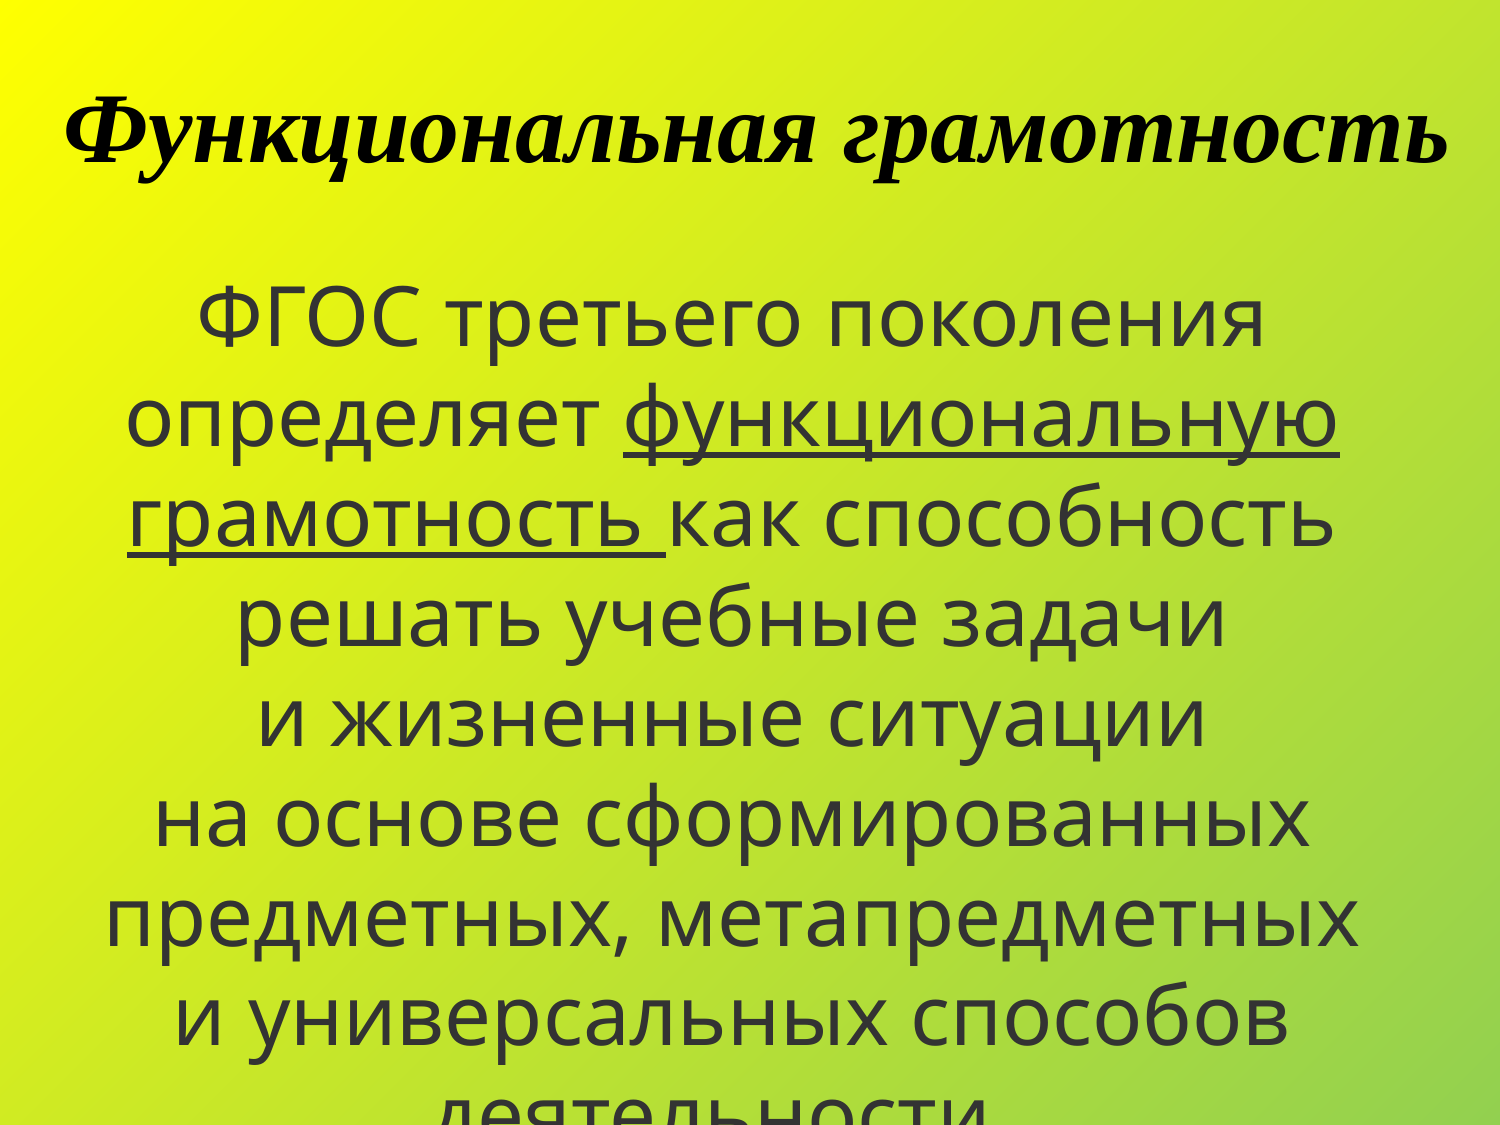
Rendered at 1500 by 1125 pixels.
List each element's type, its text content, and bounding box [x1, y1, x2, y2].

text_box Функциональная грамотность [48, 55, 1467, 191]
text_box ФГОС третьего поколения определяет функциональную грамотность как способность решать учебные задачи и жизненные ситуации на основе сформированных предметных, метапредметных и универсальных способов деятельности. [41, 255, 1424, 1125]
